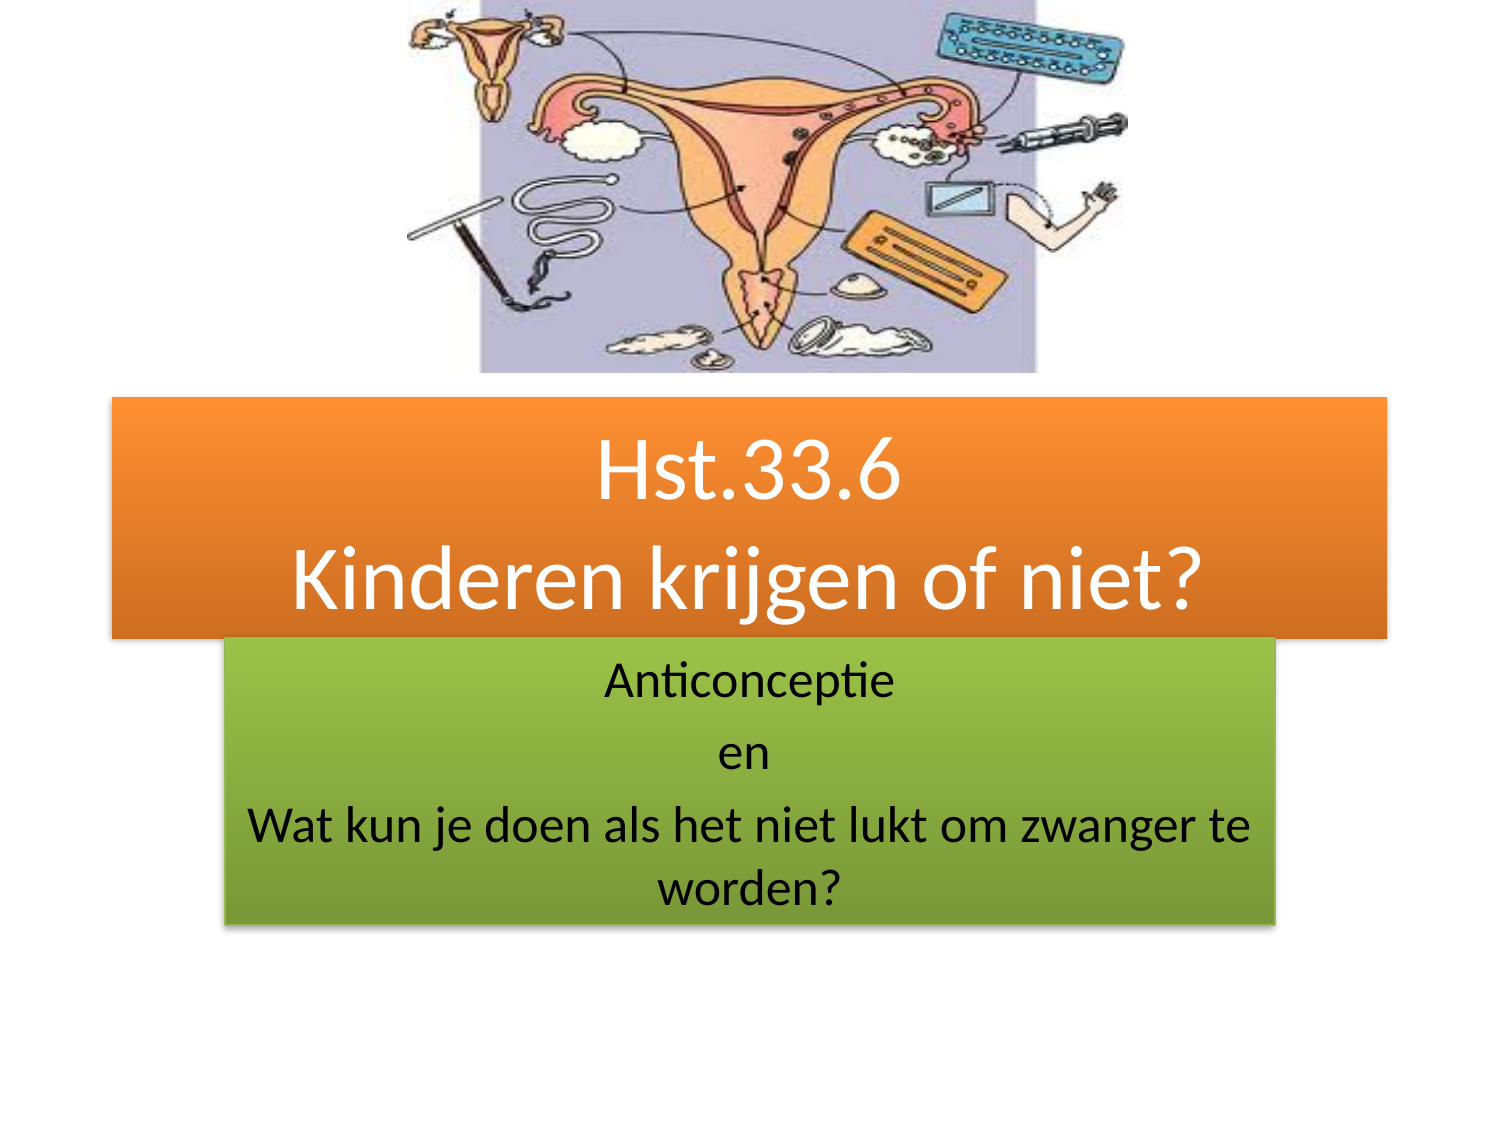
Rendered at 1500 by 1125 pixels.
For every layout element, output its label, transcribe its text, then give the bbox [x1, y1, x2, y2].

title Hst.33.6 Kinderen krijgen of niet? [112, 397, 1388, 639]
subtitle Anticonceptie en Wat kun je doen als het niet lukt om zwanger te worden? [224, 637, 1276, 926]
picture [407, 0, 1129, 374]
